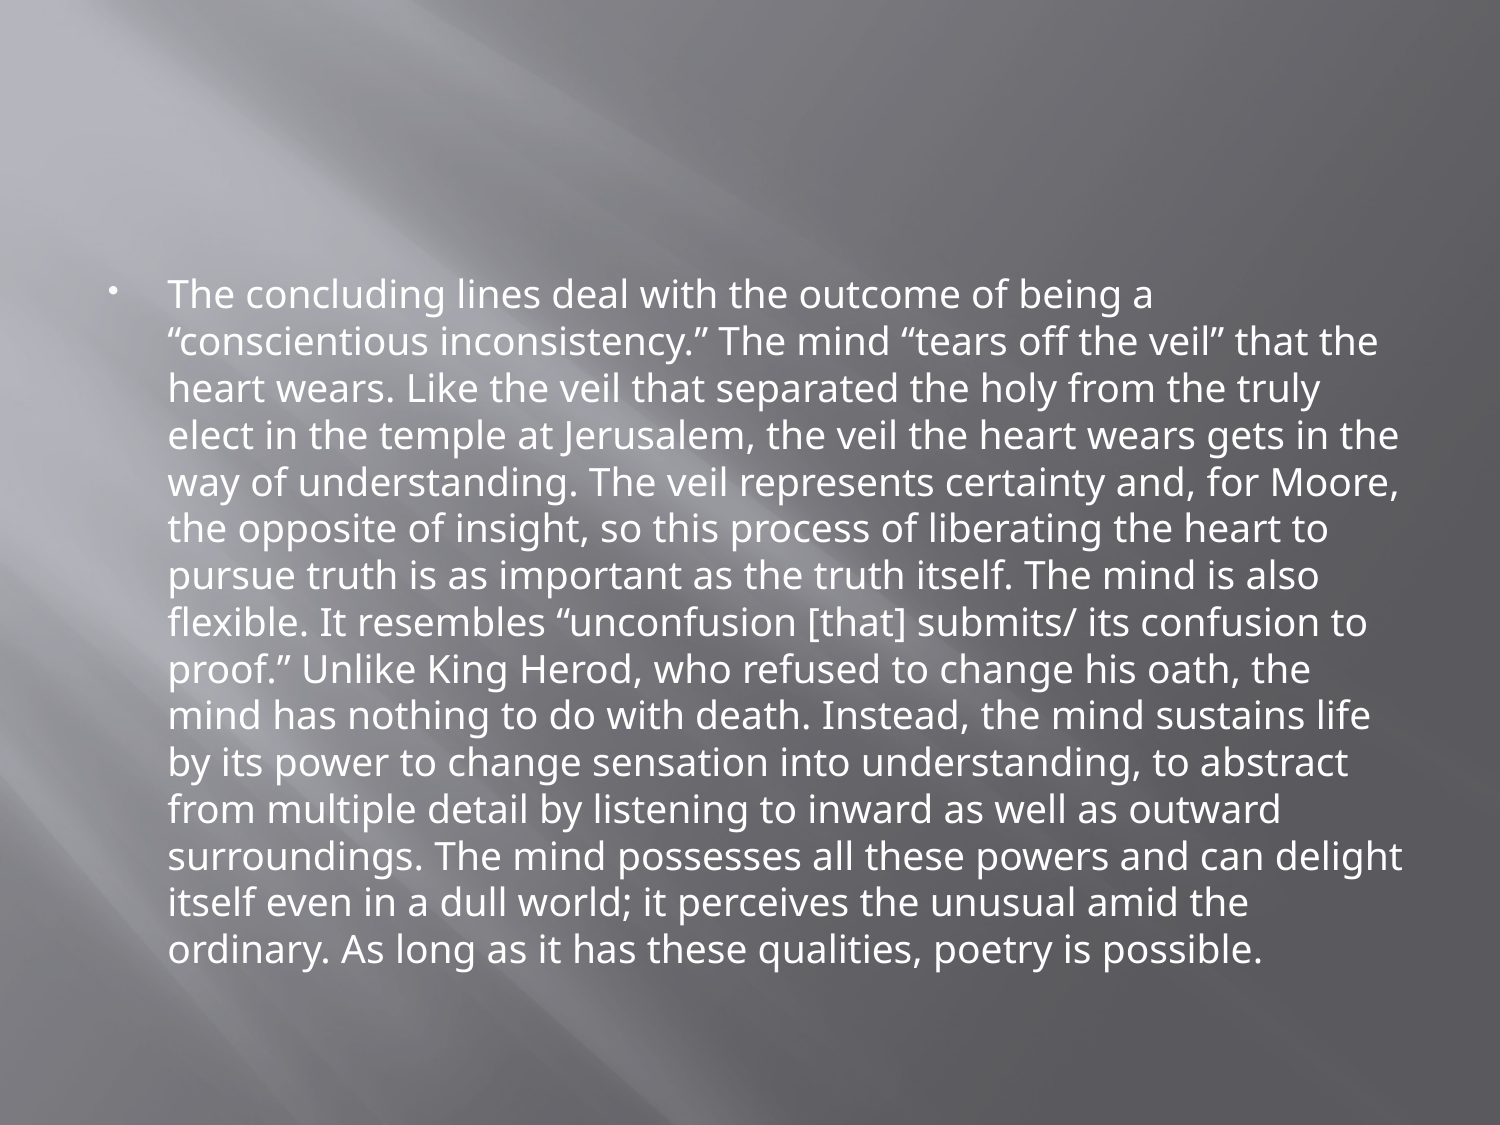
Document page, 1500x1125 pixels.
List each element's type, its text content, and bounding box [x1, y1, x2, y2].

list The concluding lines deal with the outcome of being a “conscientious inconsistency.” The mind “tears off the veil” that the heart wears. Like the veil that separated the holy from the truly elect in the temple at Jerusalem, the veil the heart wears gets in the way of understanding. The veil represents certainty and, for Moore, the opposite of insight, so this process of liberating the heart to pursue truth is as important as the truth itself. The mind is also flexible. It resembles “unconfusion [that] submits/ its confusion to proof.” Unlike King Herod, who refused to change his oath, the mind has nothing to do with death. Instead, the mind sustains life by its power to change sensation into understanding, to abstract from multiple detail by listening to inward as well as outward surroundings. The mind possesses all these powers and can delight itself even in a dull world; it perceives the unusual amid the ordinary. As long as it has these qualities, poetry is possible. [75, 262, 1425, 1035]
